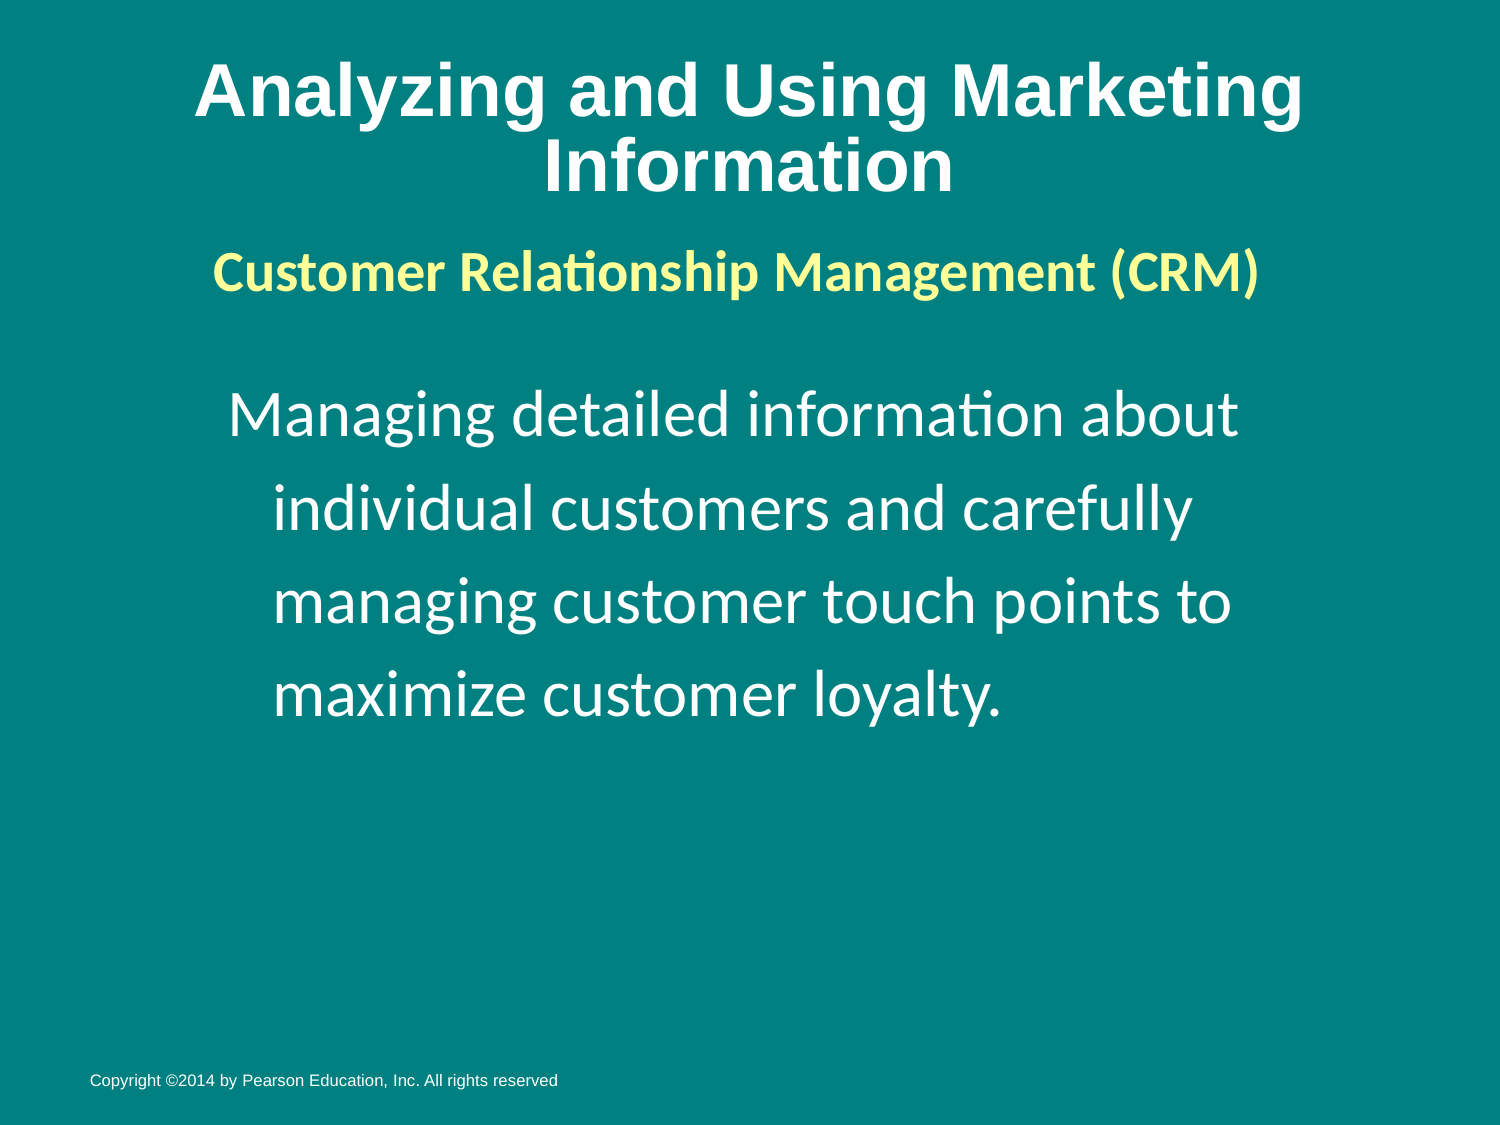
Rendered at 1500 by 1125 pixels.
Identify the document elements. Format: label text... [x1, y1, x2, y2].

text_box Copyright ©2014 by Pearson Education, Inc. All rights reserved [74, 1062, 825, 1098]
list Managing detailed information about individual customers and carefully managing customer touch points to maximize customer loyalty. [212, 362, 1288, 1038]
list Customer Relationship Management (CRM) [149, 237, 1326, 301]
title Analyzing and Using Marketing Information [112, 37, 1388, 226]
